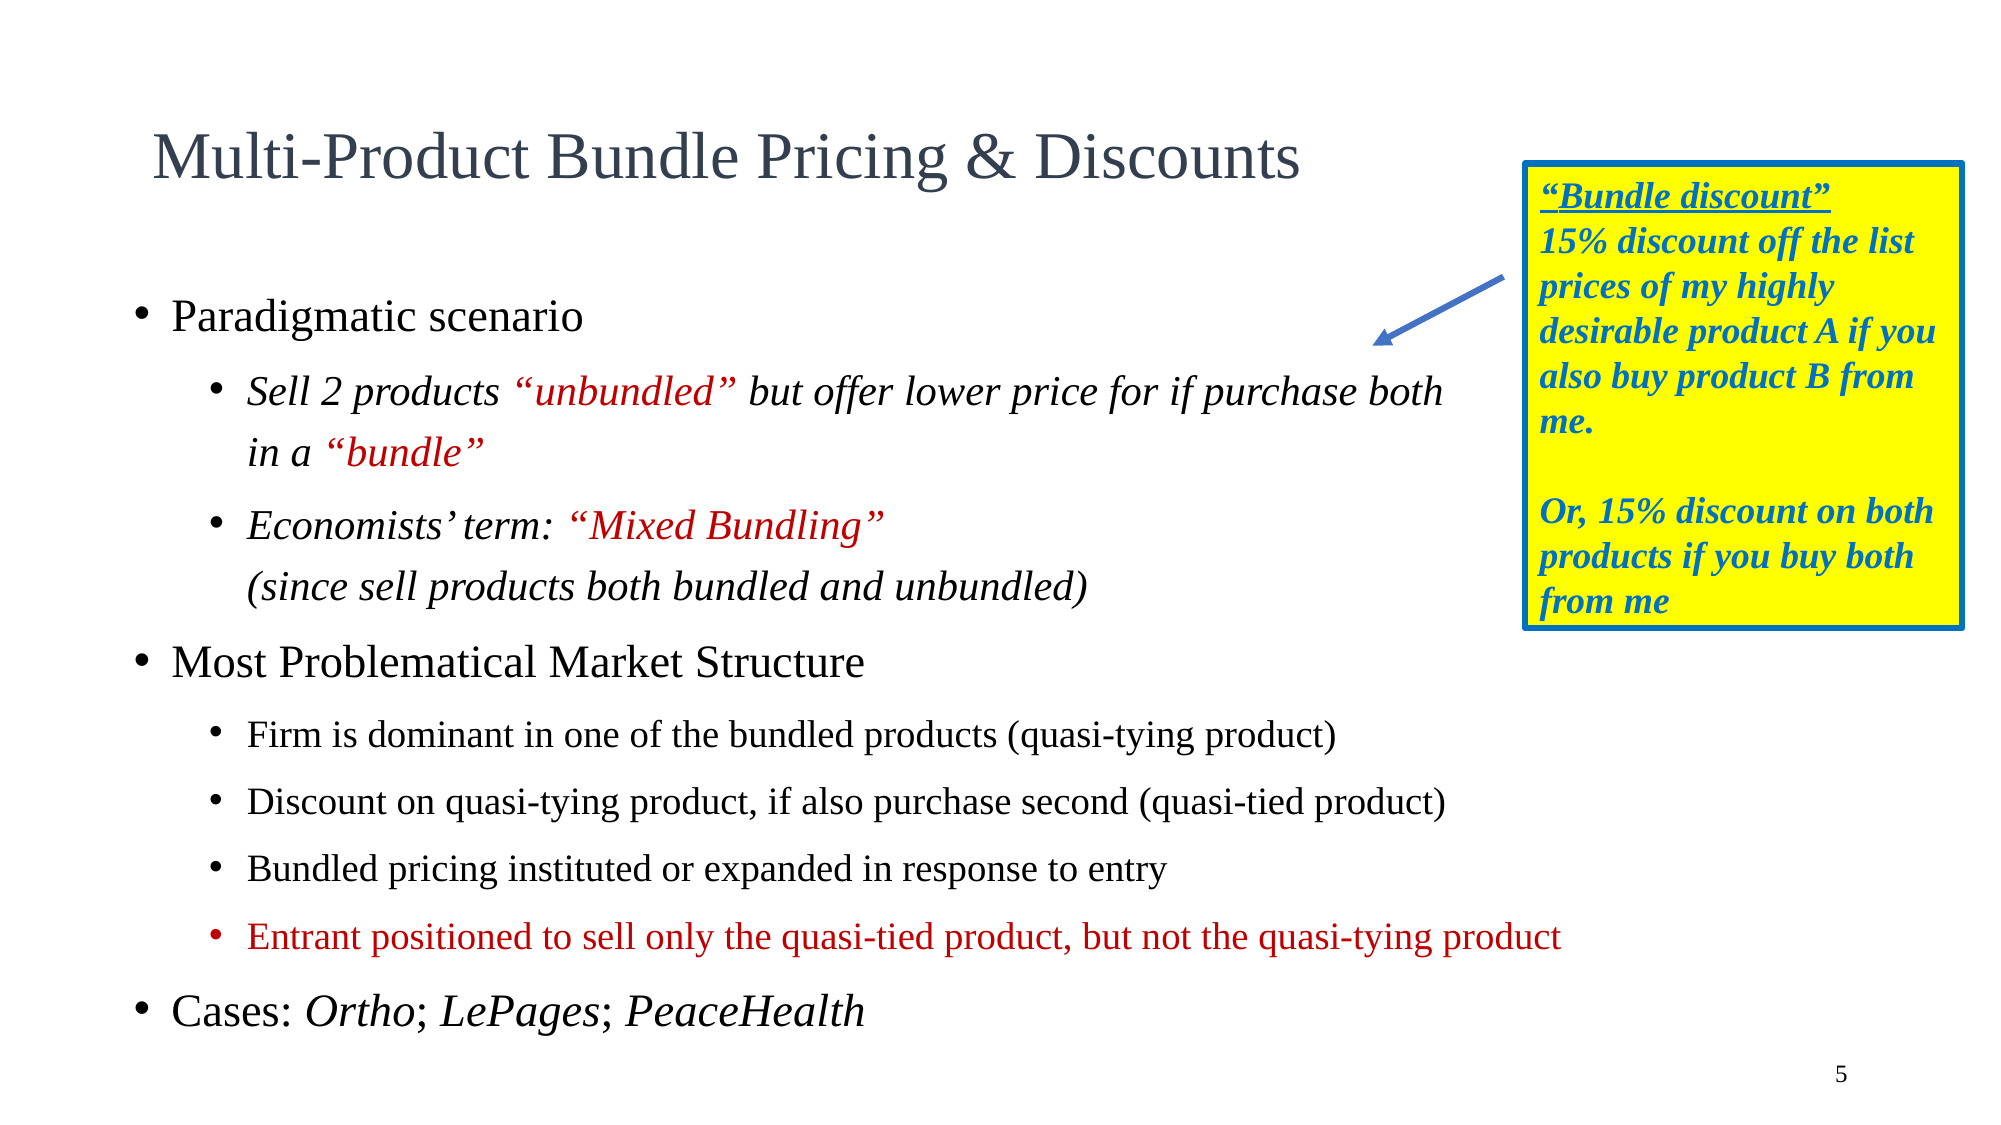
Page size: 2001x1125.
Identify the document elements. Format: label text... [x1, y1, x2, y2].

title Multi-Product Bundle Pricing & Discounts [137, 48, 1863, 266]
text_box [1372, 276, 1504, 346]
text_box “Bundle discount” 15% discount off the list prices of my highly desirable product A if you also buy product B from me. Or, 15% discount on both products if you buy both from me [1524, 163, 1963, 629]
list Paradigmatic scenario Sell 2 products “unbundled” but offer lower price for if purchase both in a “bundle” Economists’ term: “Mixed Bundling” (since sell products both bundled and unbundled) Most Problematical Market Structure Firm is dominant in one of the bundled products (quasi-tying product) Discount on quasi-tying product, if also purchase second (quasi-tied product) Bundled pricing instituted or expanded in response to entry Entrant positioned to sell only the quasi-tied product, but not the quasi-tying product Cases: Ortho; LePages; PeaceHealth [118, 266, 1588, 1055]
slide_number 5 [1412, 1042, 1863, 1103]
